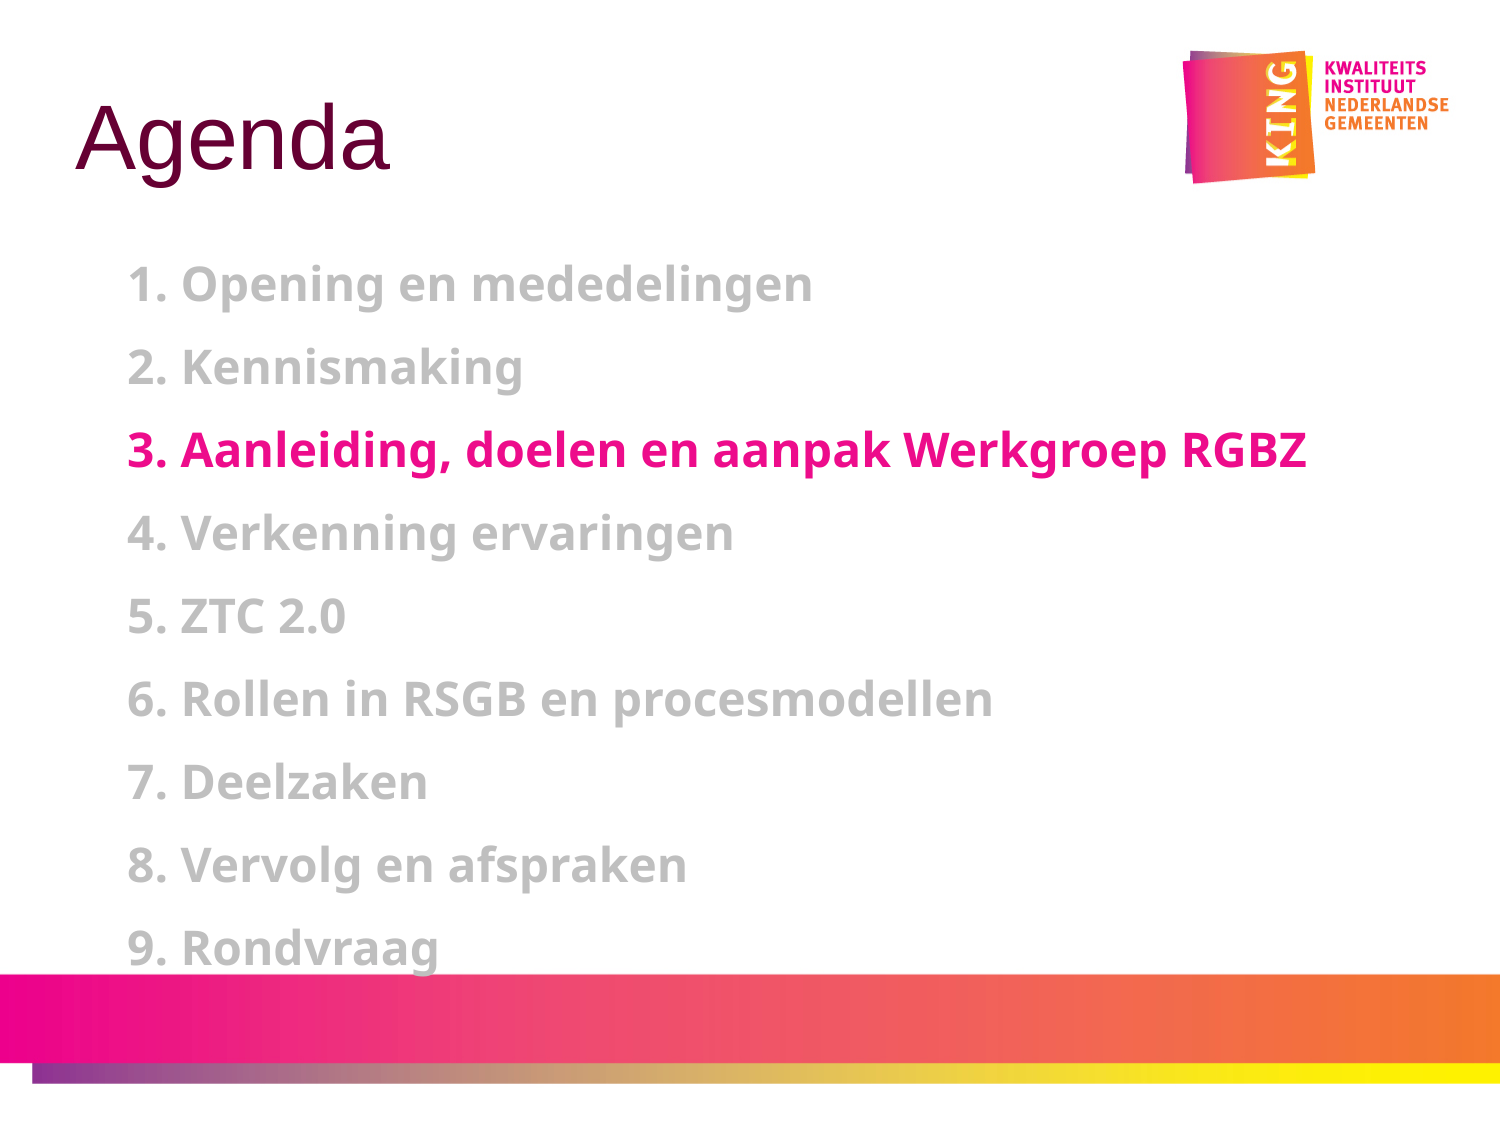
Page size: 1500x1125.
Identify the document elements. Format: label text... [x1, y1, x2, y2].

list 1. Opening en mededelingen 2. Kennismaking 3. Aanleiding, doelen en aanpak Werkgroep RGBZ 4. Verkenning ervaringen 5. ZTC 2.0 6. Rollen in RSGB en procesmodellen 7. Deelzaken 8. Vervolg en afspraken 9. Rondvraag [111, 245, 1500, 989]
picture [0, 0, 1500, 1125]
title Agenda [74, 44, 1425, 233]
